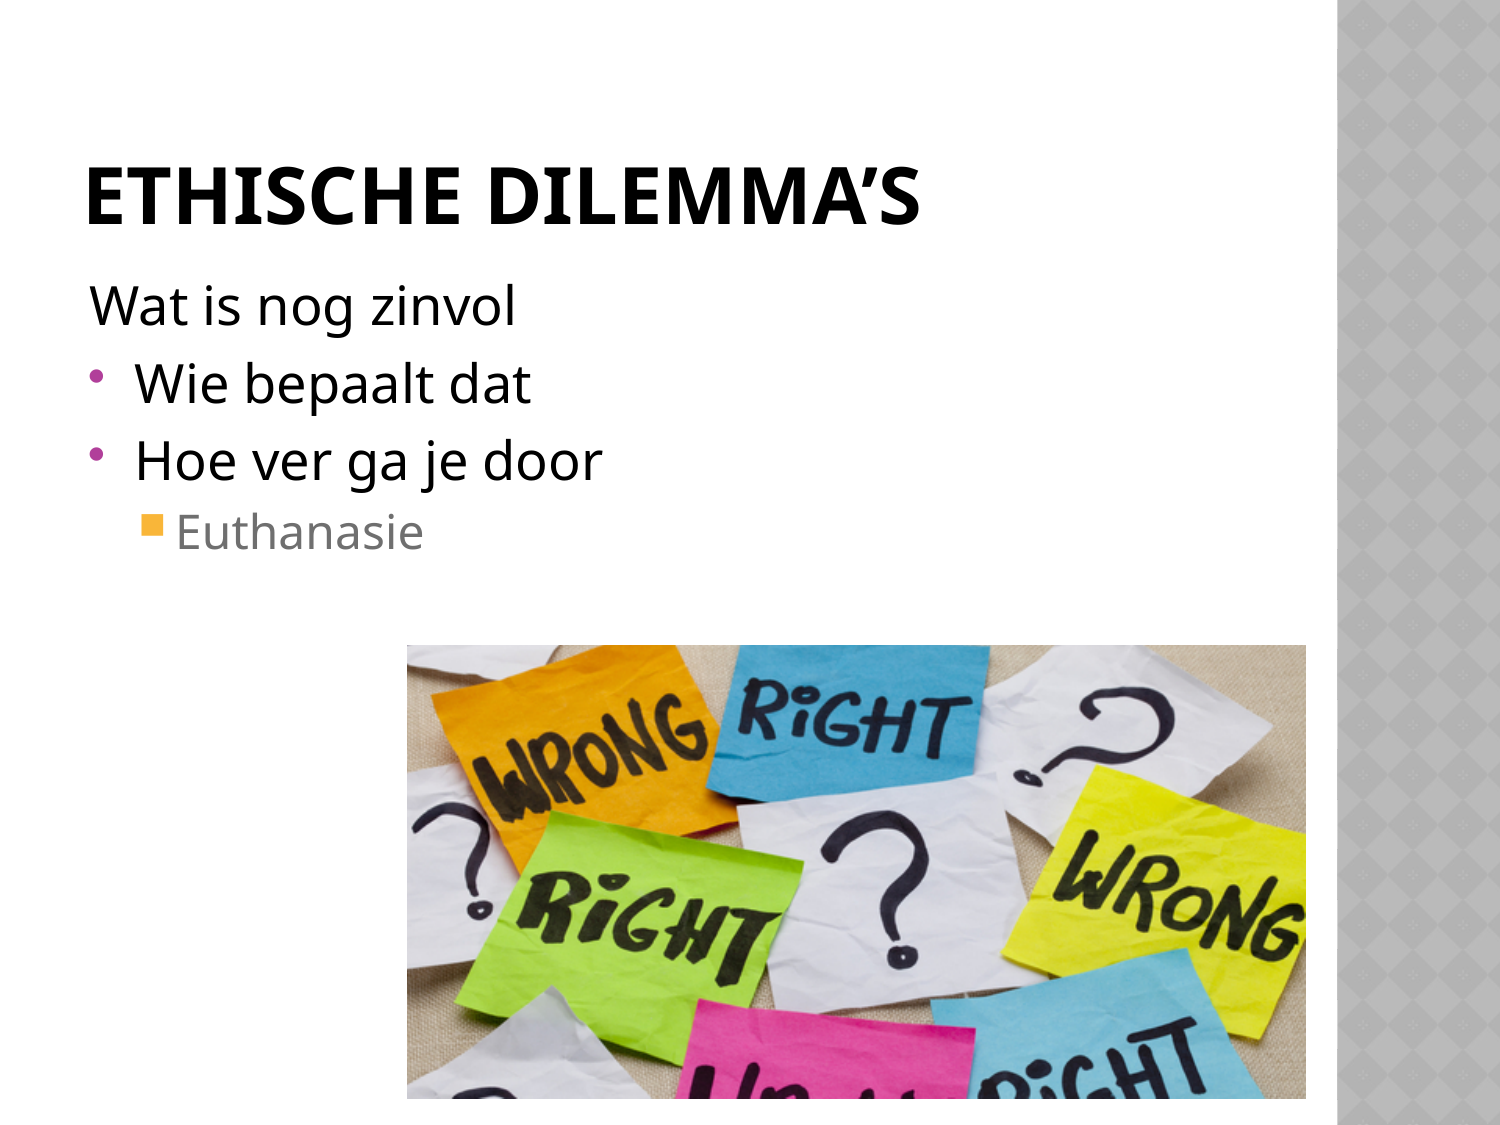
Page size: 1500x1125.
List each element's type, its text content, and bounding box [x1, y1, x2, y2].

picture [406, 644, 1307, 1099]
list Wat is nog zinvol Wie bepaalt dat Hoe ver ga je door Euthanasie [75, 264, 1329, 1059]
title Ethische dilemma’s [75, 52, 1263, 240]
